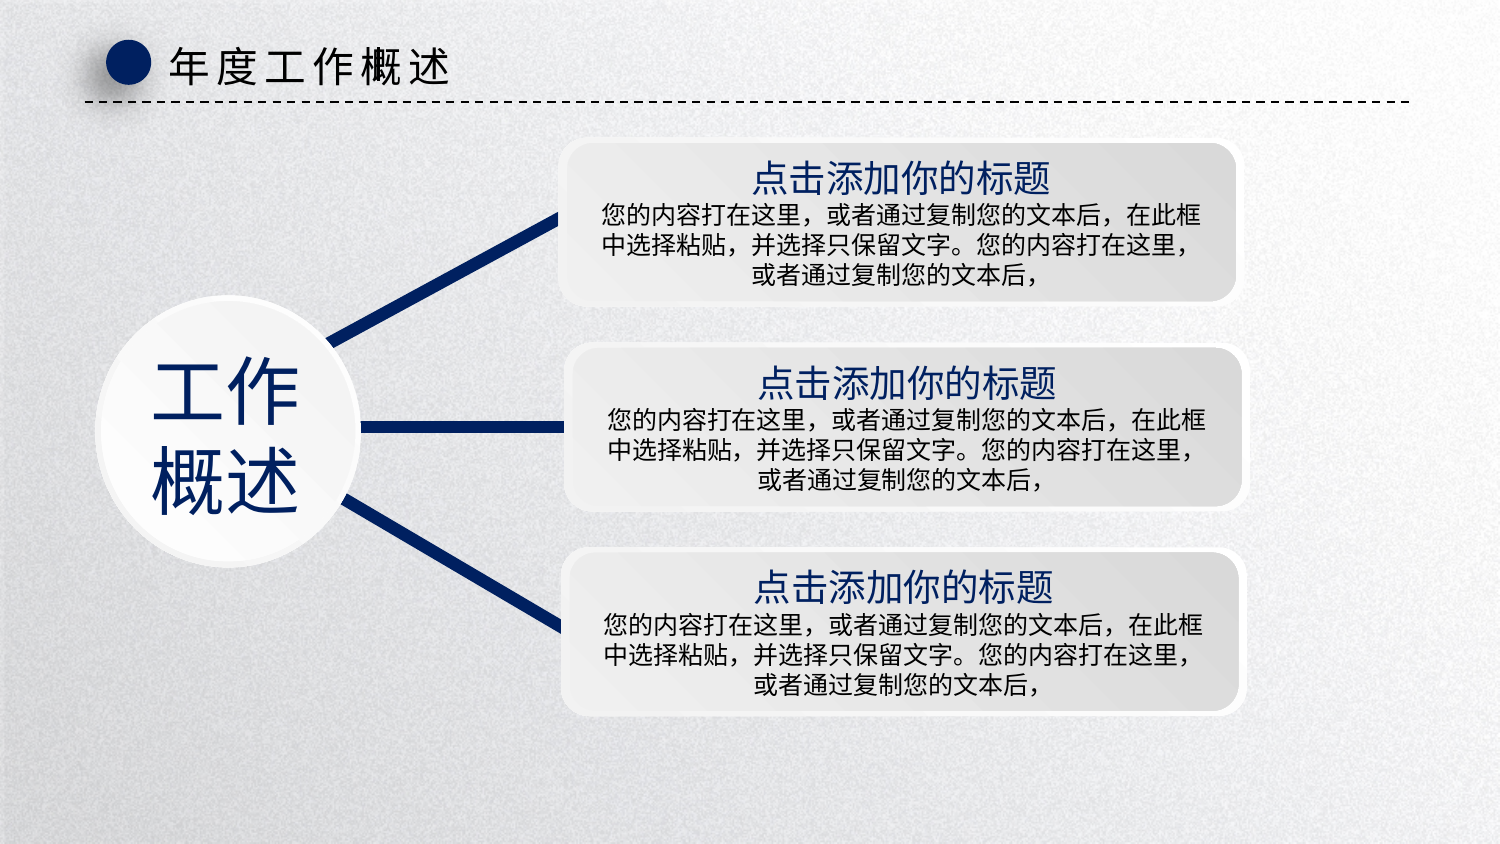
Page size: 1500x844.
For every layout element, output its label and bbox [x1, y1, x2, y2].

text_box [294, 204, 585, 362]
text_box [276, 459, 570, 632]
picture [0, 0, 1500, 844]
text_box [560, 546, 1248, 717]
text_box [558, 137, 1245, 307]
text_box [563, 342, 1251, 512]
text_box [95, 295, 362, 568]
